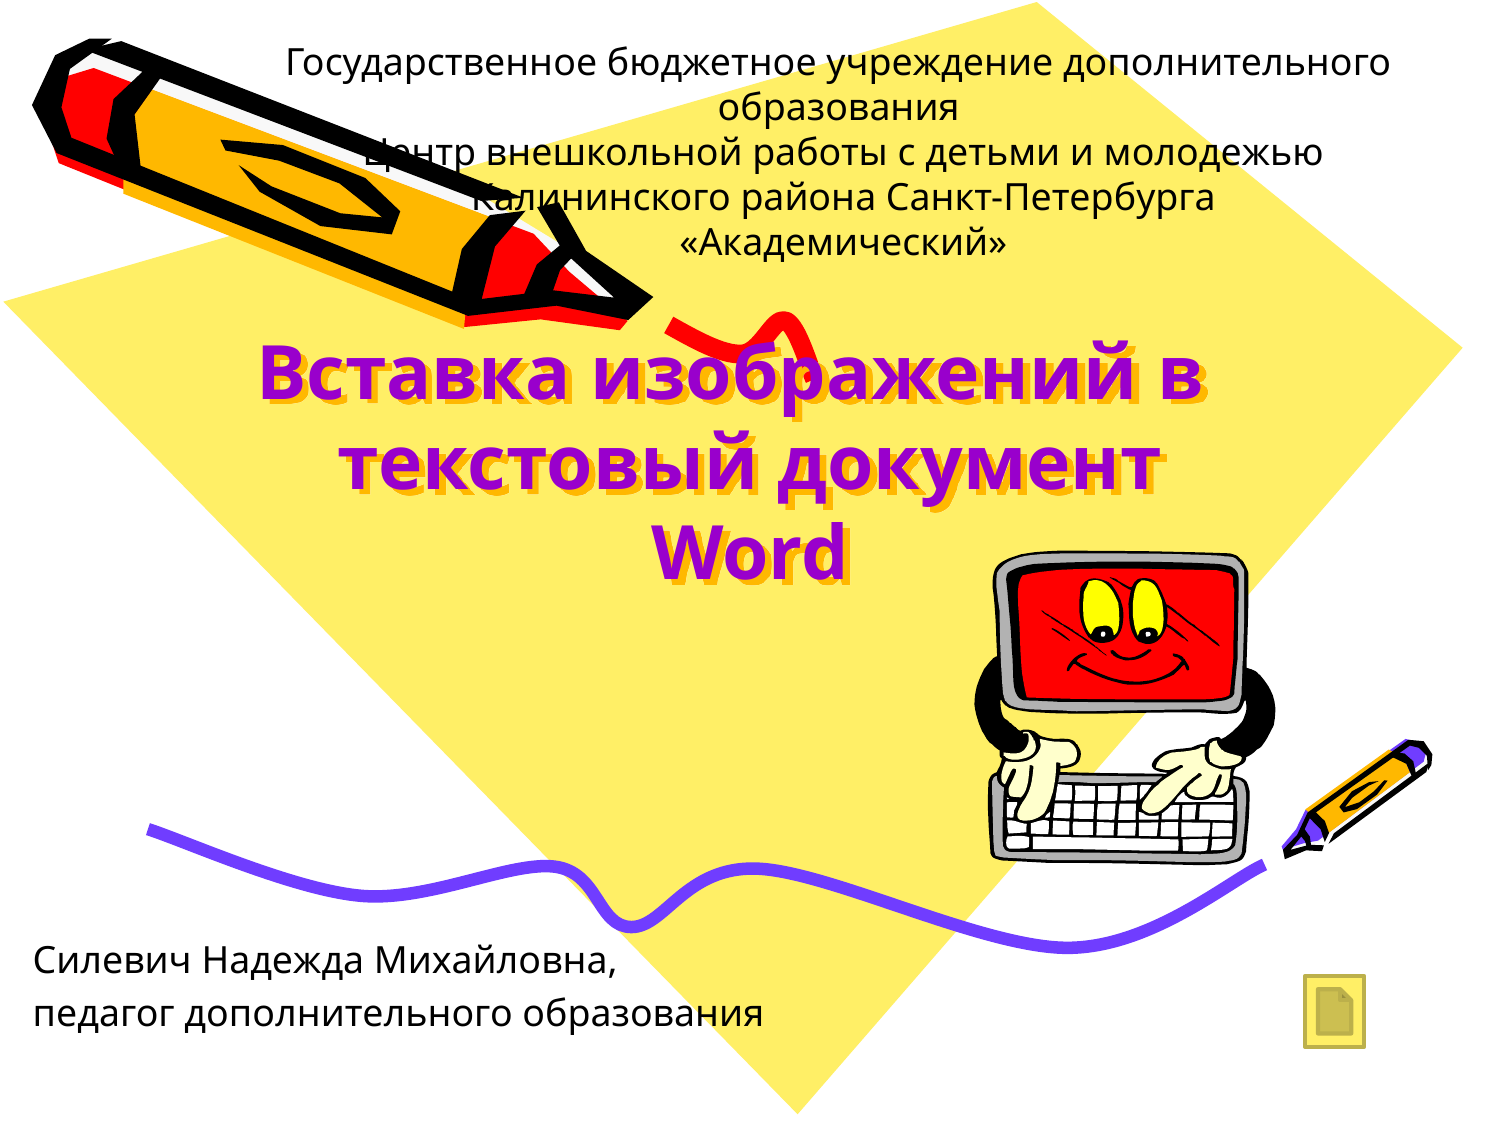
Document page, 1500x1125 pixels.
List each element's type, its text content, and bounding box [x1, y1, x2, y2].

picture [974, 550, 1278, 866]
subtitle Силевич Надежда Михайловна, педагог дополнительного образования [17, 928, 1008, 1094]
text_box [1303, 974, 1366, 1049]
title Вставка изображений в текстовый документ Word [224, 319, 1276, 693]
text_box Государственное бюджетное учреждение дополнительного образования Центр внешкольной работы с детьми и молодежью Калининского района Санкт-Петербурга «Академический» [147, 30, 1500, 271]
